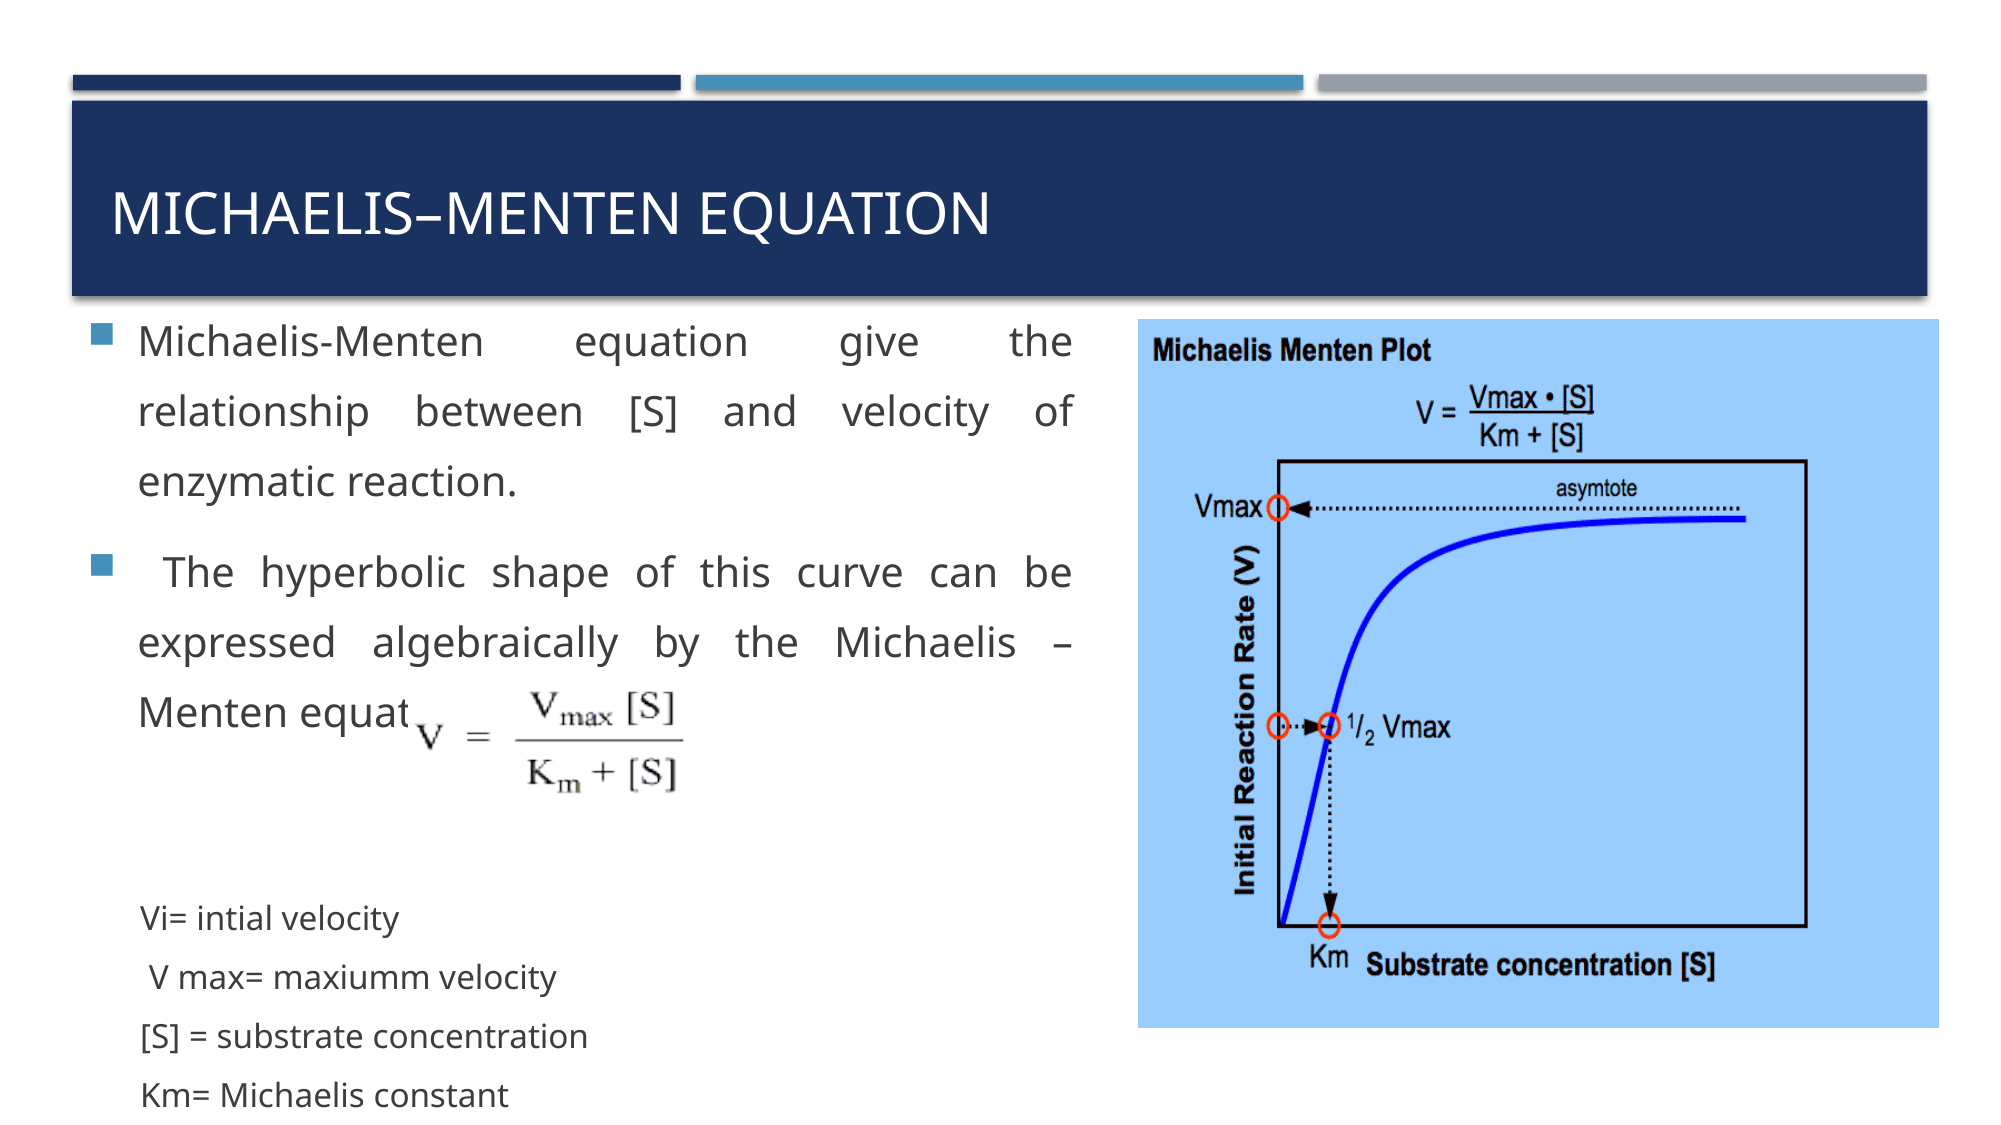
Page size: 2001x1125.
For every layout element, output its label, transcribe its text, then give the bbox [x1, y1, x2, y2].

picture [1137, 318, 1940, 1029]
title Michaelis–Menten equation [95, 87, 1905, 255]
list Michaelis-Menten equation give the relationship between [S] and velocity of enzymatic reaction. The hyperbolic shape of this curve can be expressed algebraically by the Michaelis – Menten equation: Vi= intial velocity V max= maxiumm velocity [S] = substrate concentration Km= Michaelis constant [72, 278, 1089, 1125]
picture [407, 682, 695, 804]
